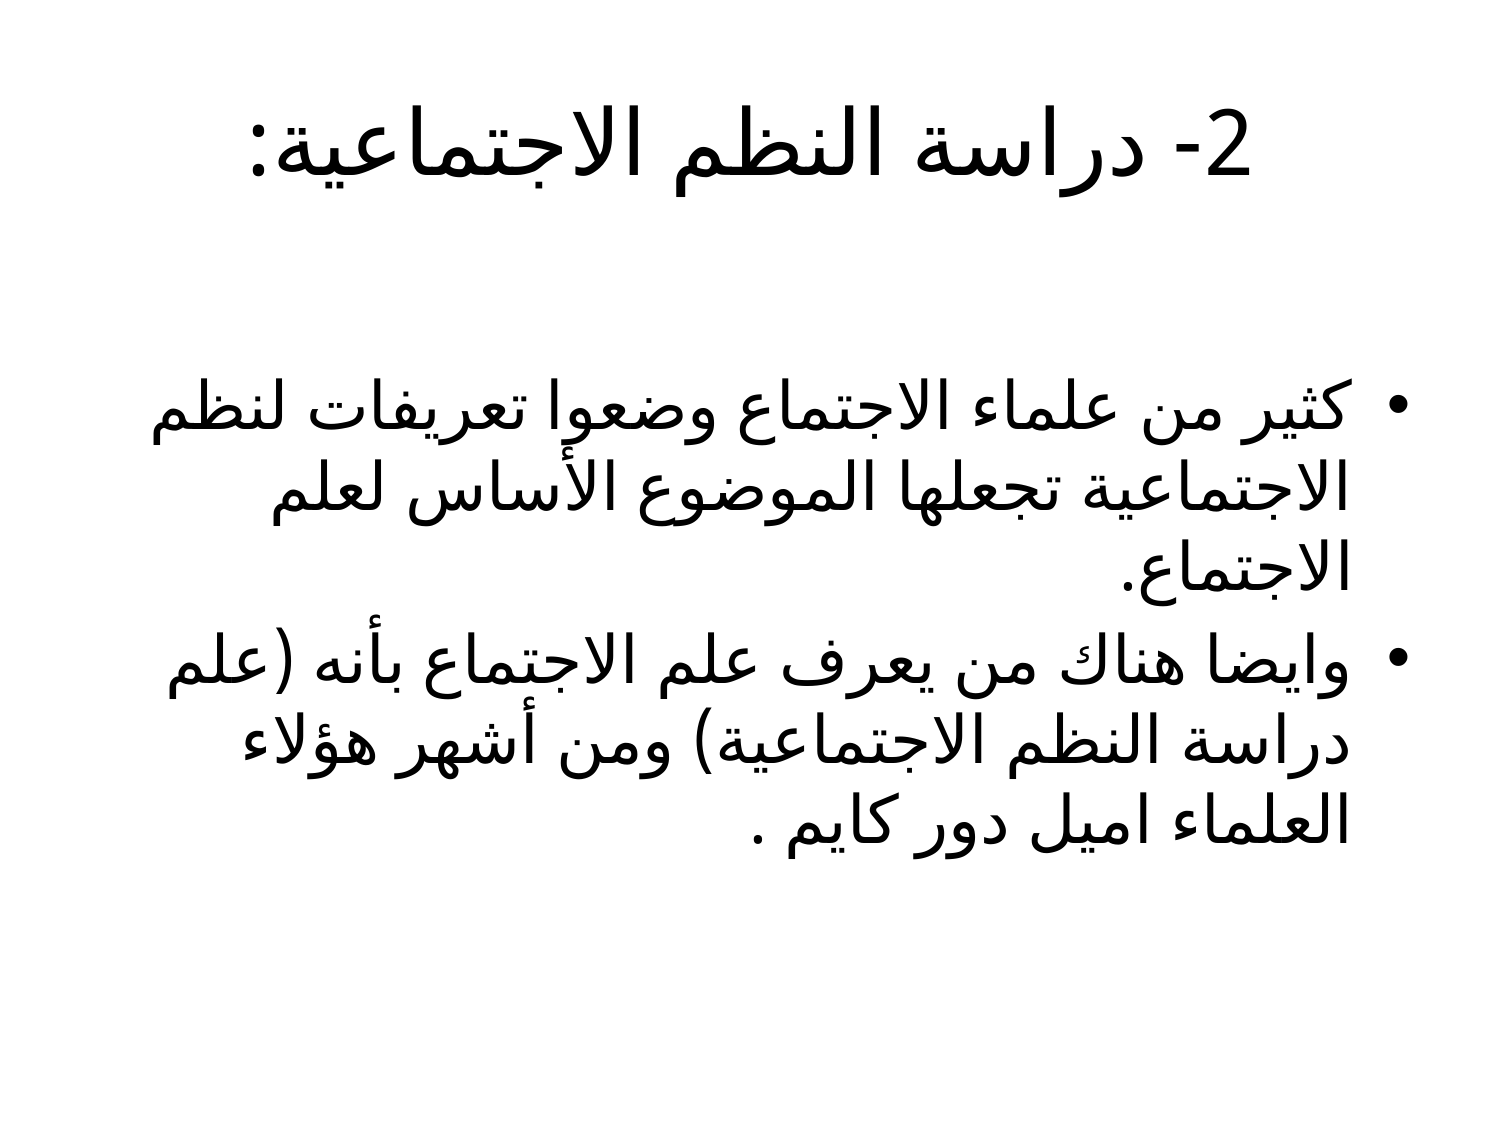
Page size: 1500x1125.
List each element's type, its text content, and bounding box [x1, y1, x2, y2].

title 2- دراسة النظم الاجتماعية: [75, 45, 1425, 233]
list كثير من علماء الاجتماع وضعوا تعريفات لنظم الاجتماعية تجعلها الموضوع الأساس لعلم الاجتماع. وايضا هناك من يعرف علم الاجتماع بأنه (علم دراسة النظم الاجتماعية) ومن أشهر هؤلاء العلماء اميل دور كايم . [75, 262, 1425, 1005]
